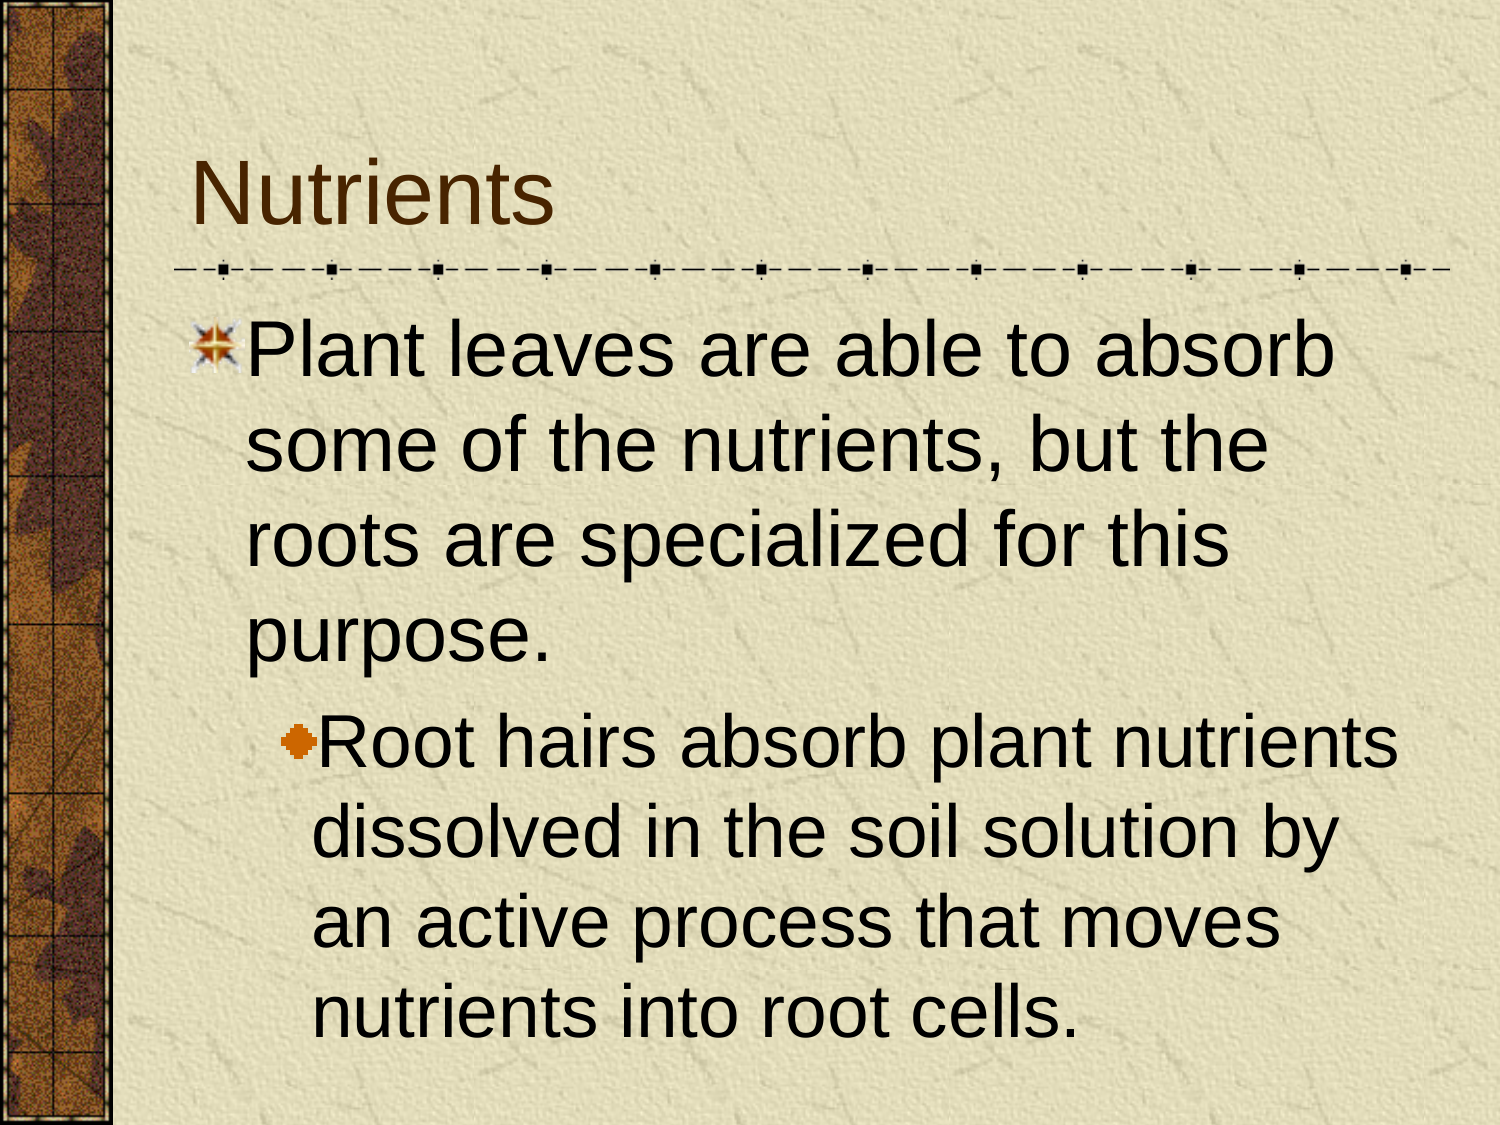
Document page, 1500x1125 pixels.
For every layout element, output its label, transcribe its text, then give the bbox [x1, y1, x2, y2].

list Plant leaves are able to absorb some of the nutrients, but the roots are specialized for this purpose. Root hairs absorb plant nutrients dissolved in the soil solution by an active process that moves nutrients into root cells. [173, 289, 1449, 965]
title Nutrients [174, 62, 1451, 251]
picture [0, 0, 1500, 1125]
